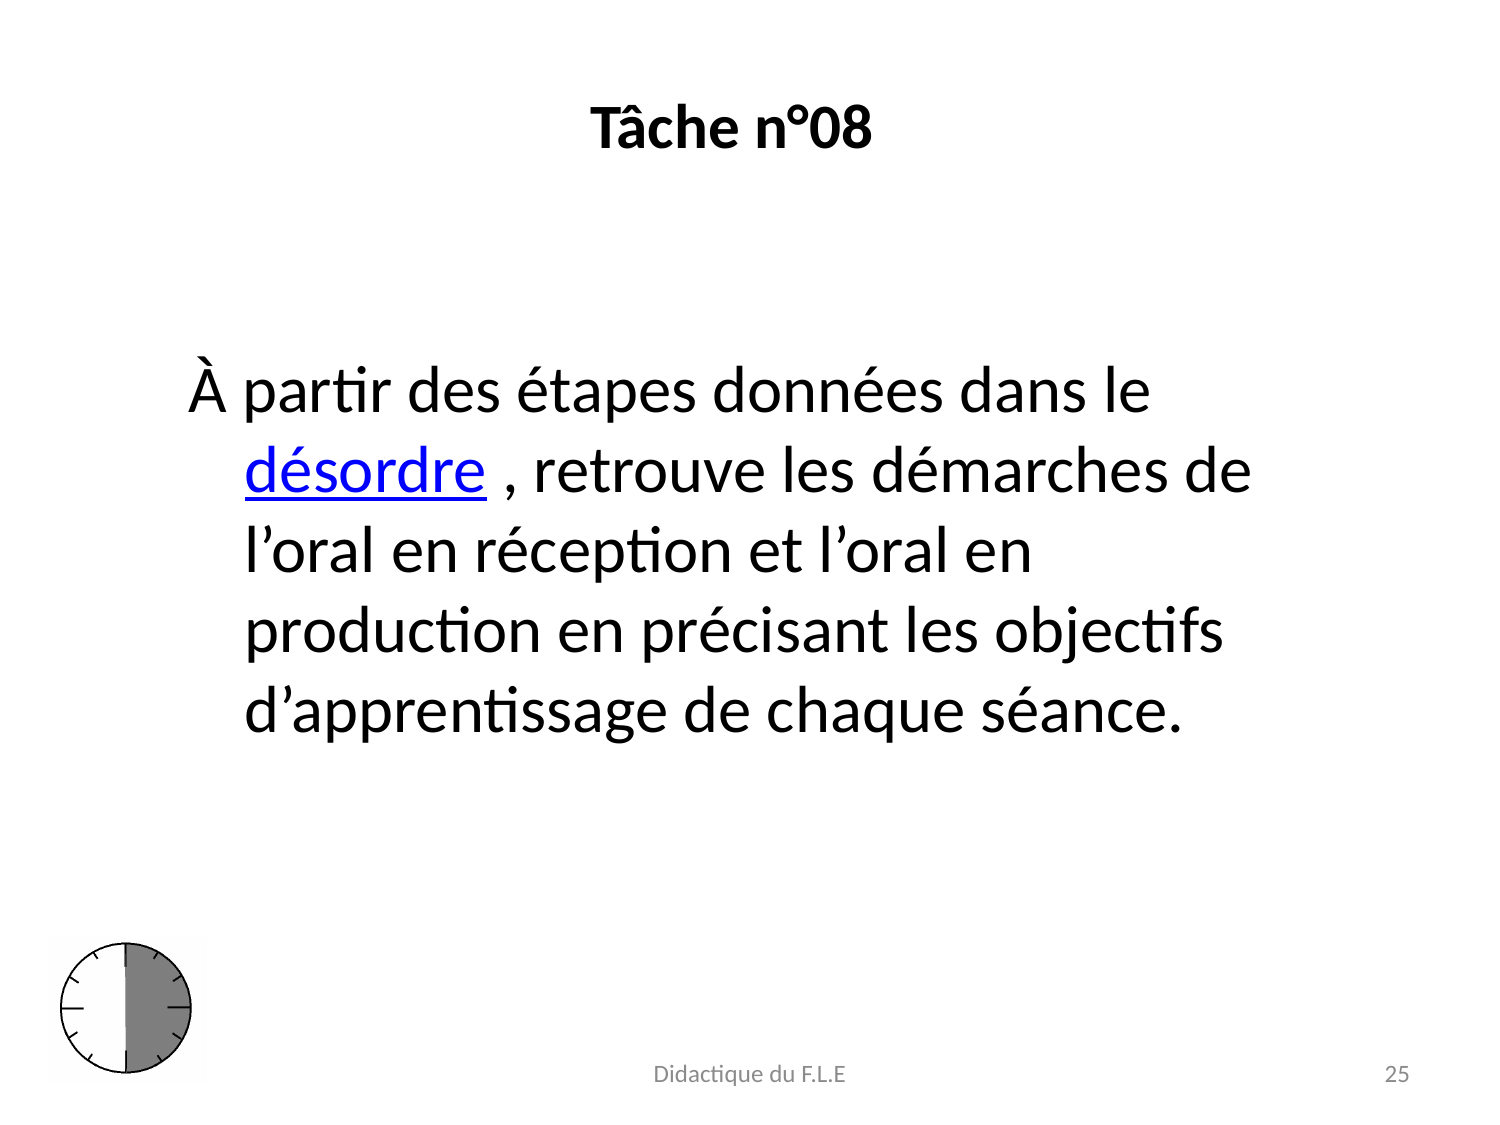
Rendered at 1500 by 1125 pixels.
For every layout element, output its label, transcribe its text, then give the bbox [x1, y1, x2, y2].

title Tâche n°08 [145, 77, 1333, 160]
slide_number 25 [1074, 1042, 1425, 1103]
list [31, 160, 1469, 924]
picture [46, 937, 207, 1083]
list À partir des étapes données dans le désordre , retrouve les démarches de l’oral en réception et l’oral en production en précisant les objectifs d’apprentissage de chaque séance. [173, 341, 1306, 750]
footer Didactique du F.L.E [512, 1042, 988, 1103]
